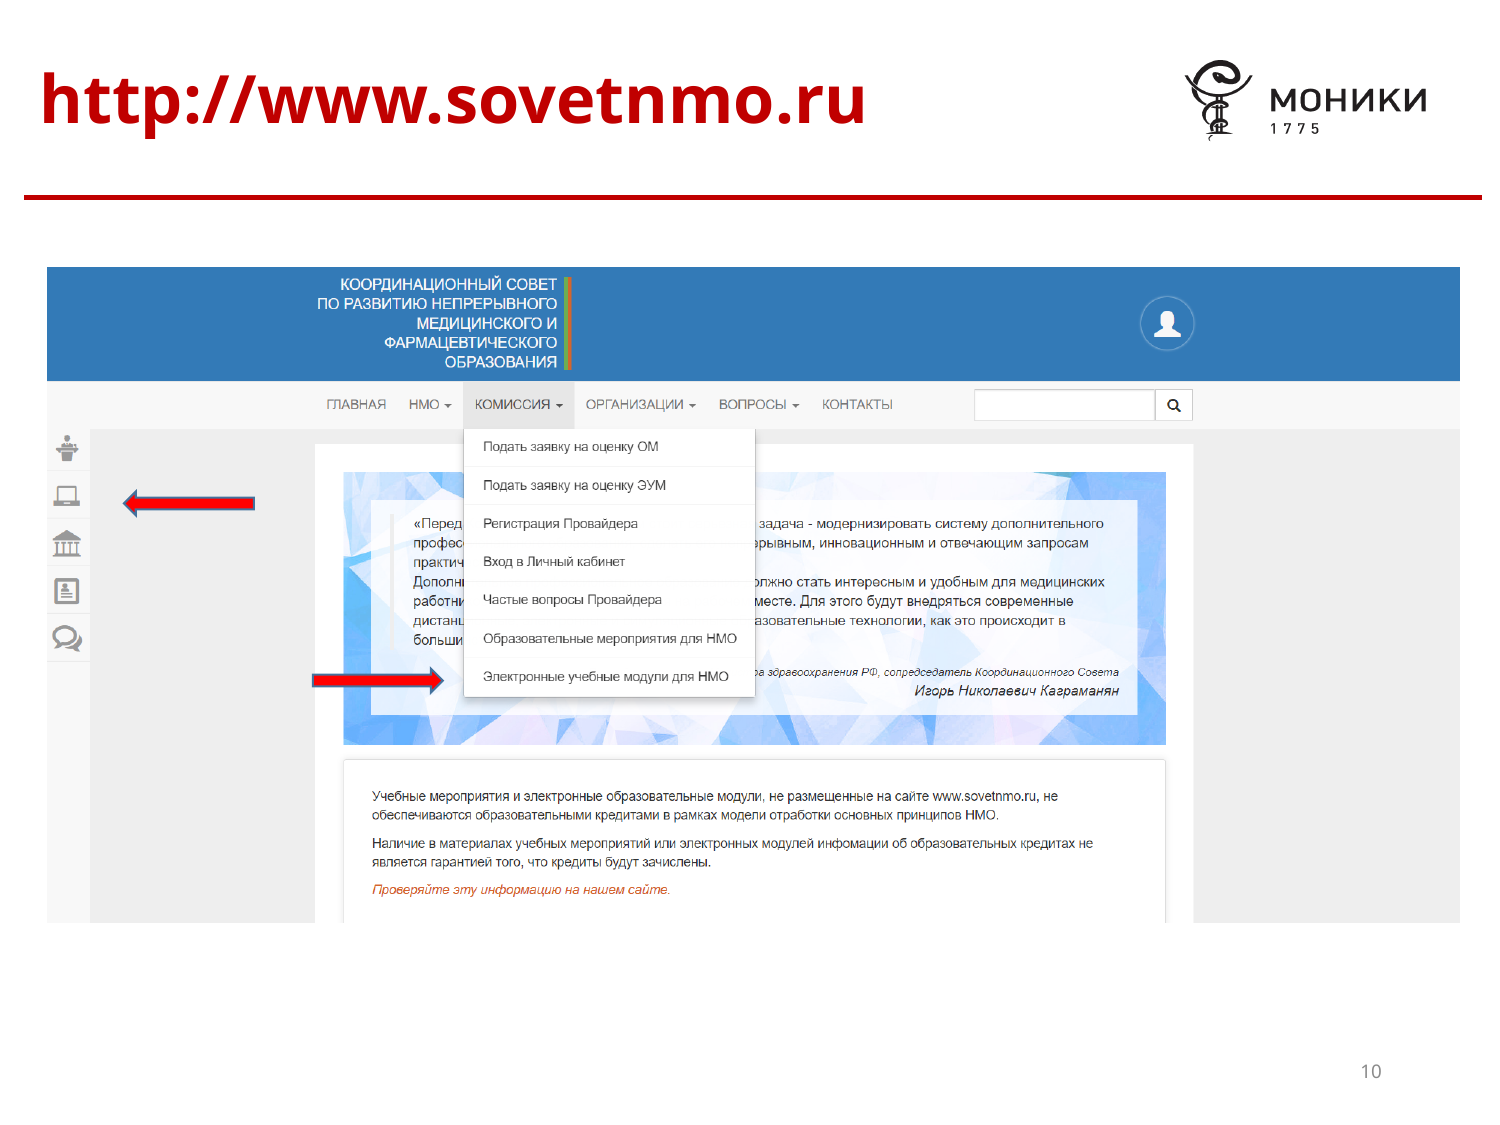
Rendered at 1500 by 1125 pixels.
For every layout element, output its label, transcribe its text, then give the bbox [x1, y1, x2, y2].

text_box [1163, 48, 1447, 148]
picture [47, 267, 1460, 923]
title http://www.sovetnmo.ru [24, 8, 1176, 196]
slide_number 10 [1059, 1042, 1397, 1103]
